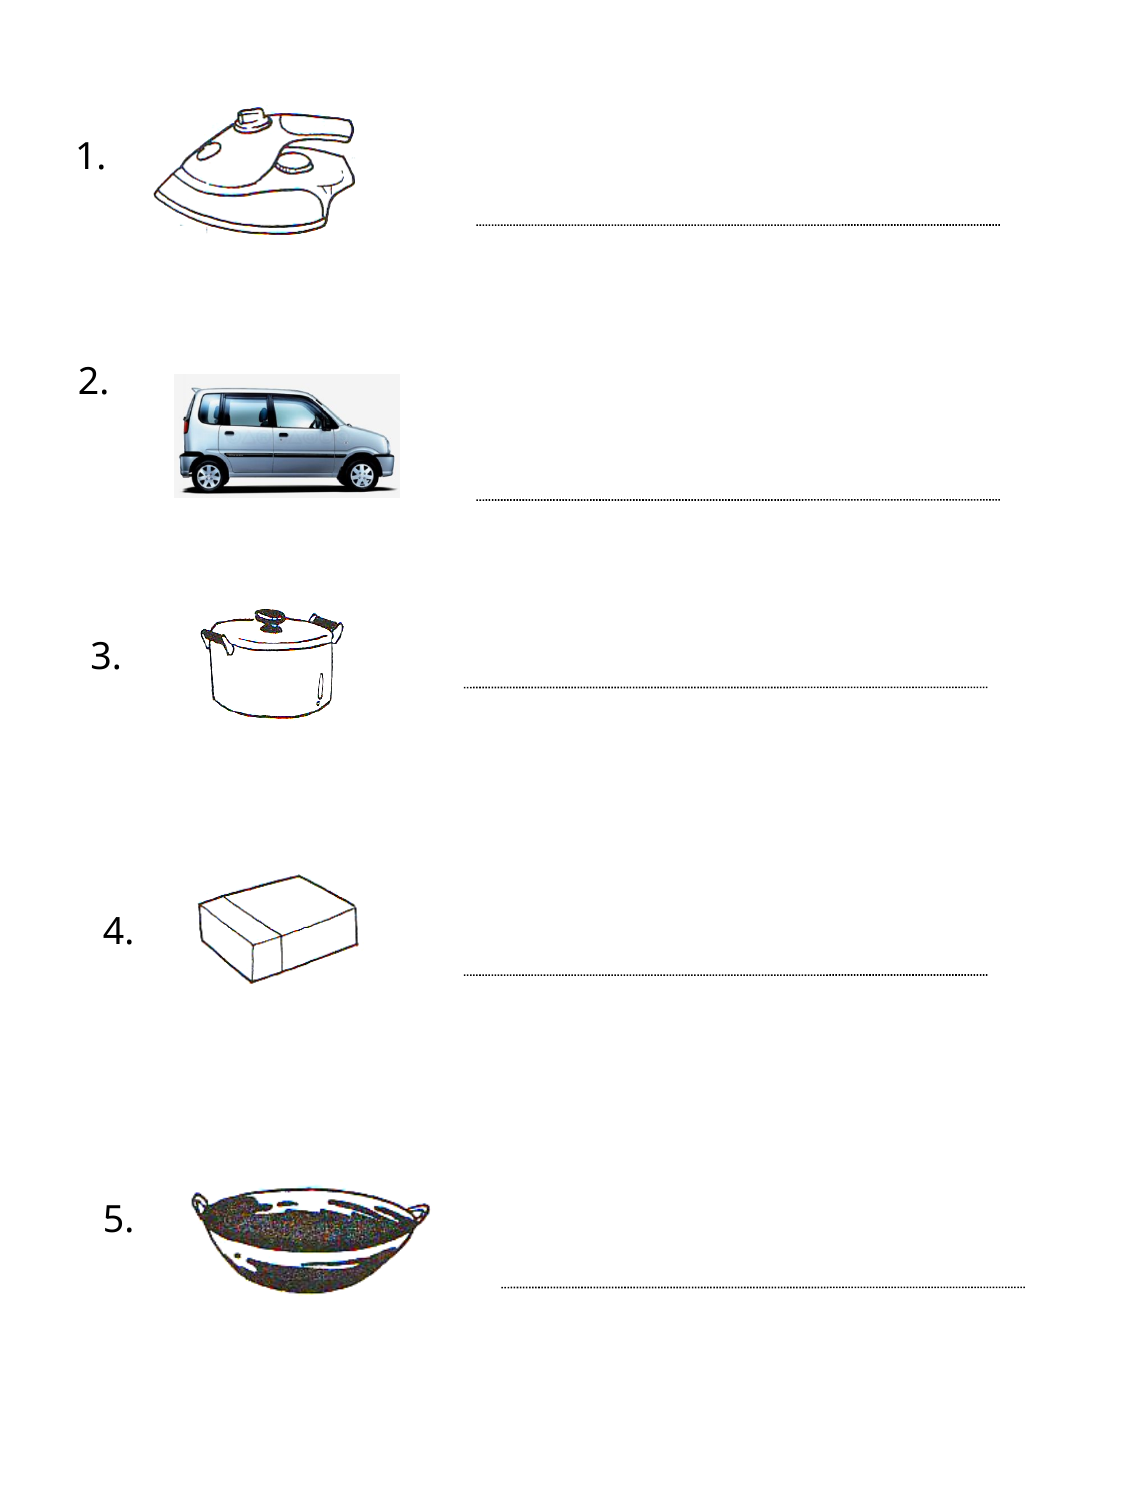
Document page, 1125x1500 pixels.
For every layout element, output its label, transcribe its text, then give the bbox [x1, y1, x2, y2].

text_box 5. [88, 1187, 144, 1248]
text_box 3. [75, 624, 137, 685]
picture [149, 1149, 451, 1329]
text_box 1. [60, 124, 122, 185]
text_box 2. [63, 349, 125, 410]
text_box 4. [88, 899, 150, 960]
picture [174, 374, 401, 498]
picture [187, 862, 376, 995]
picture [137, 87, 376, 254]
picture [174, 599, 363, 734]
